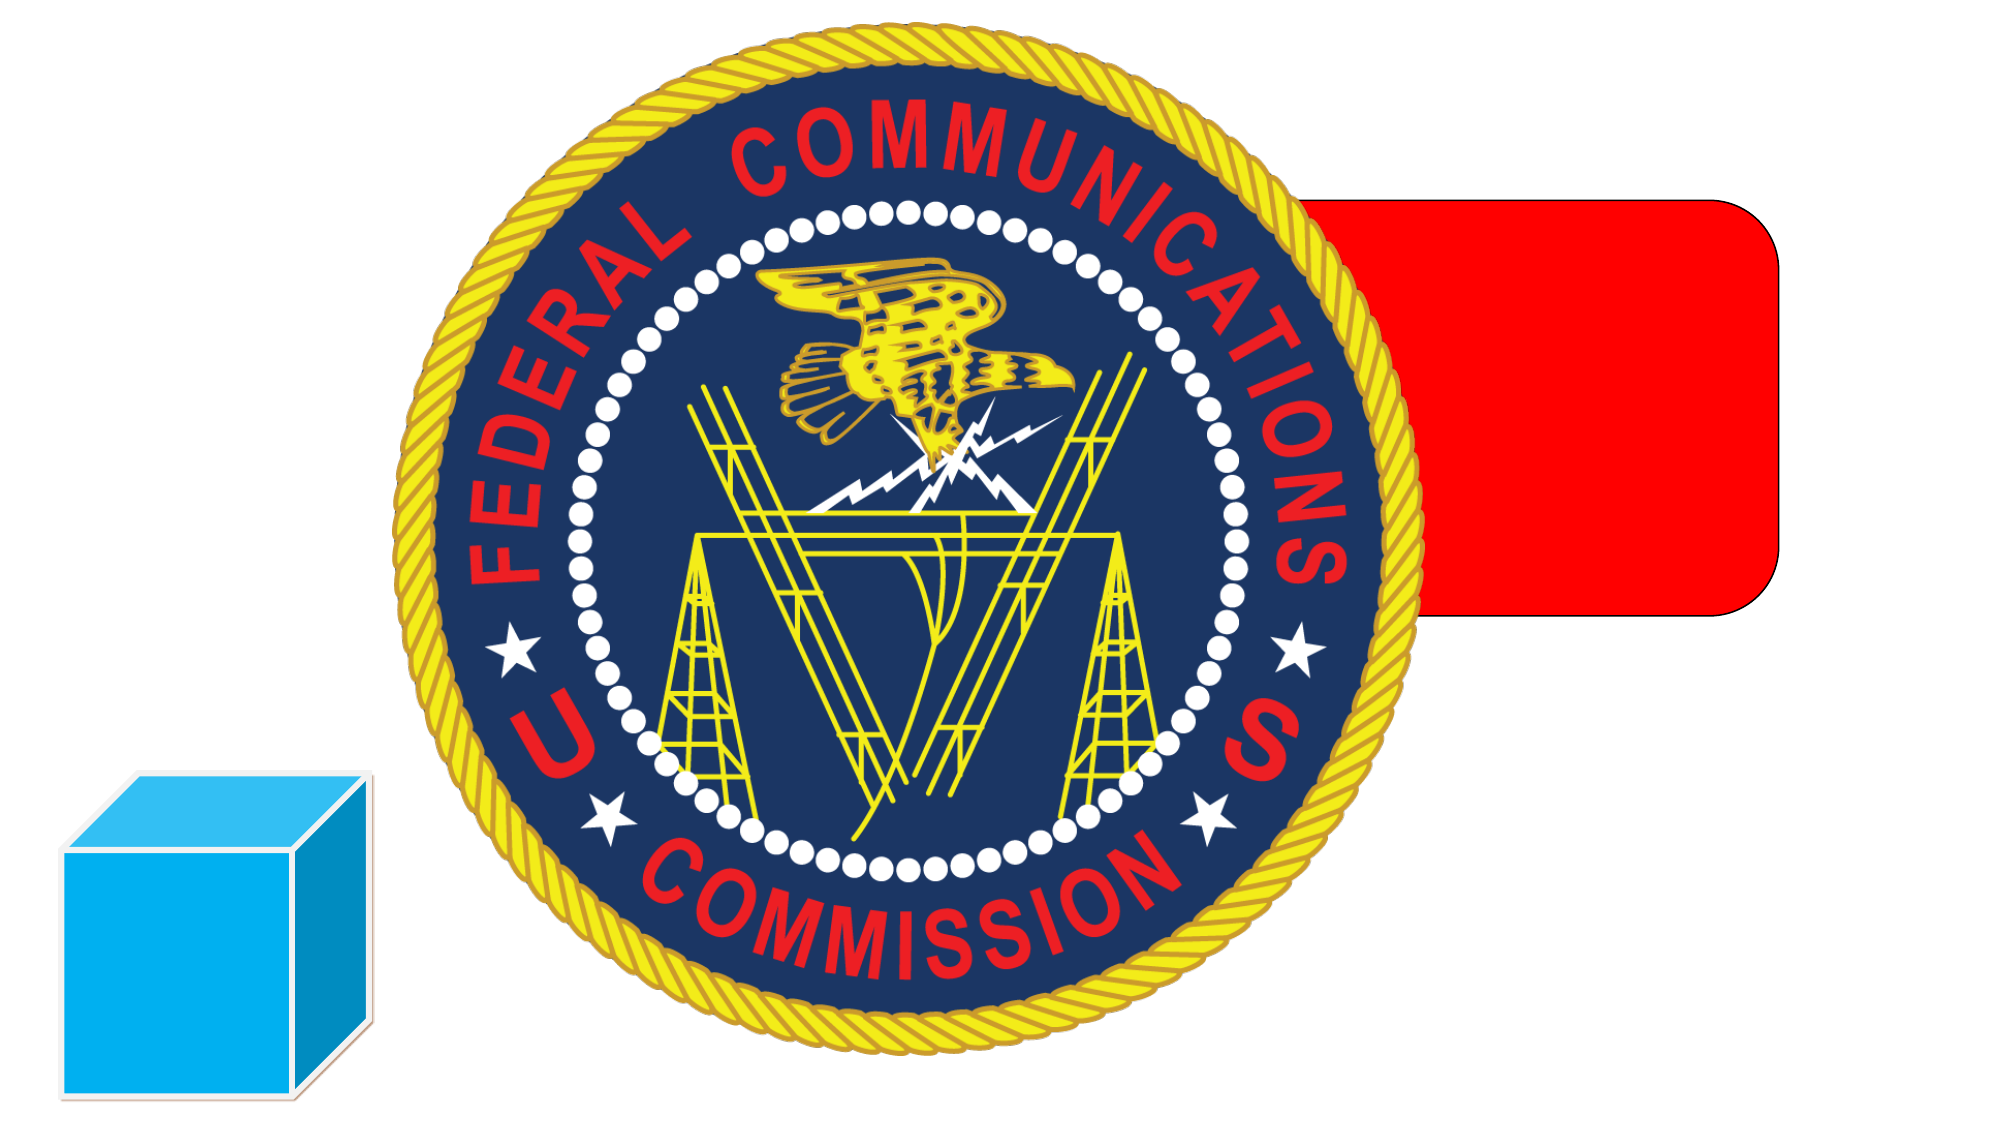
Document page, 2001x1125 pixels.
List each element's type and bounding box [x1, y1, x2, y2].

picture [392, 22, 1425, 1056]
text_box [1425, 200, 1779, 616]
text_box [61, 773, 370, 1097]
